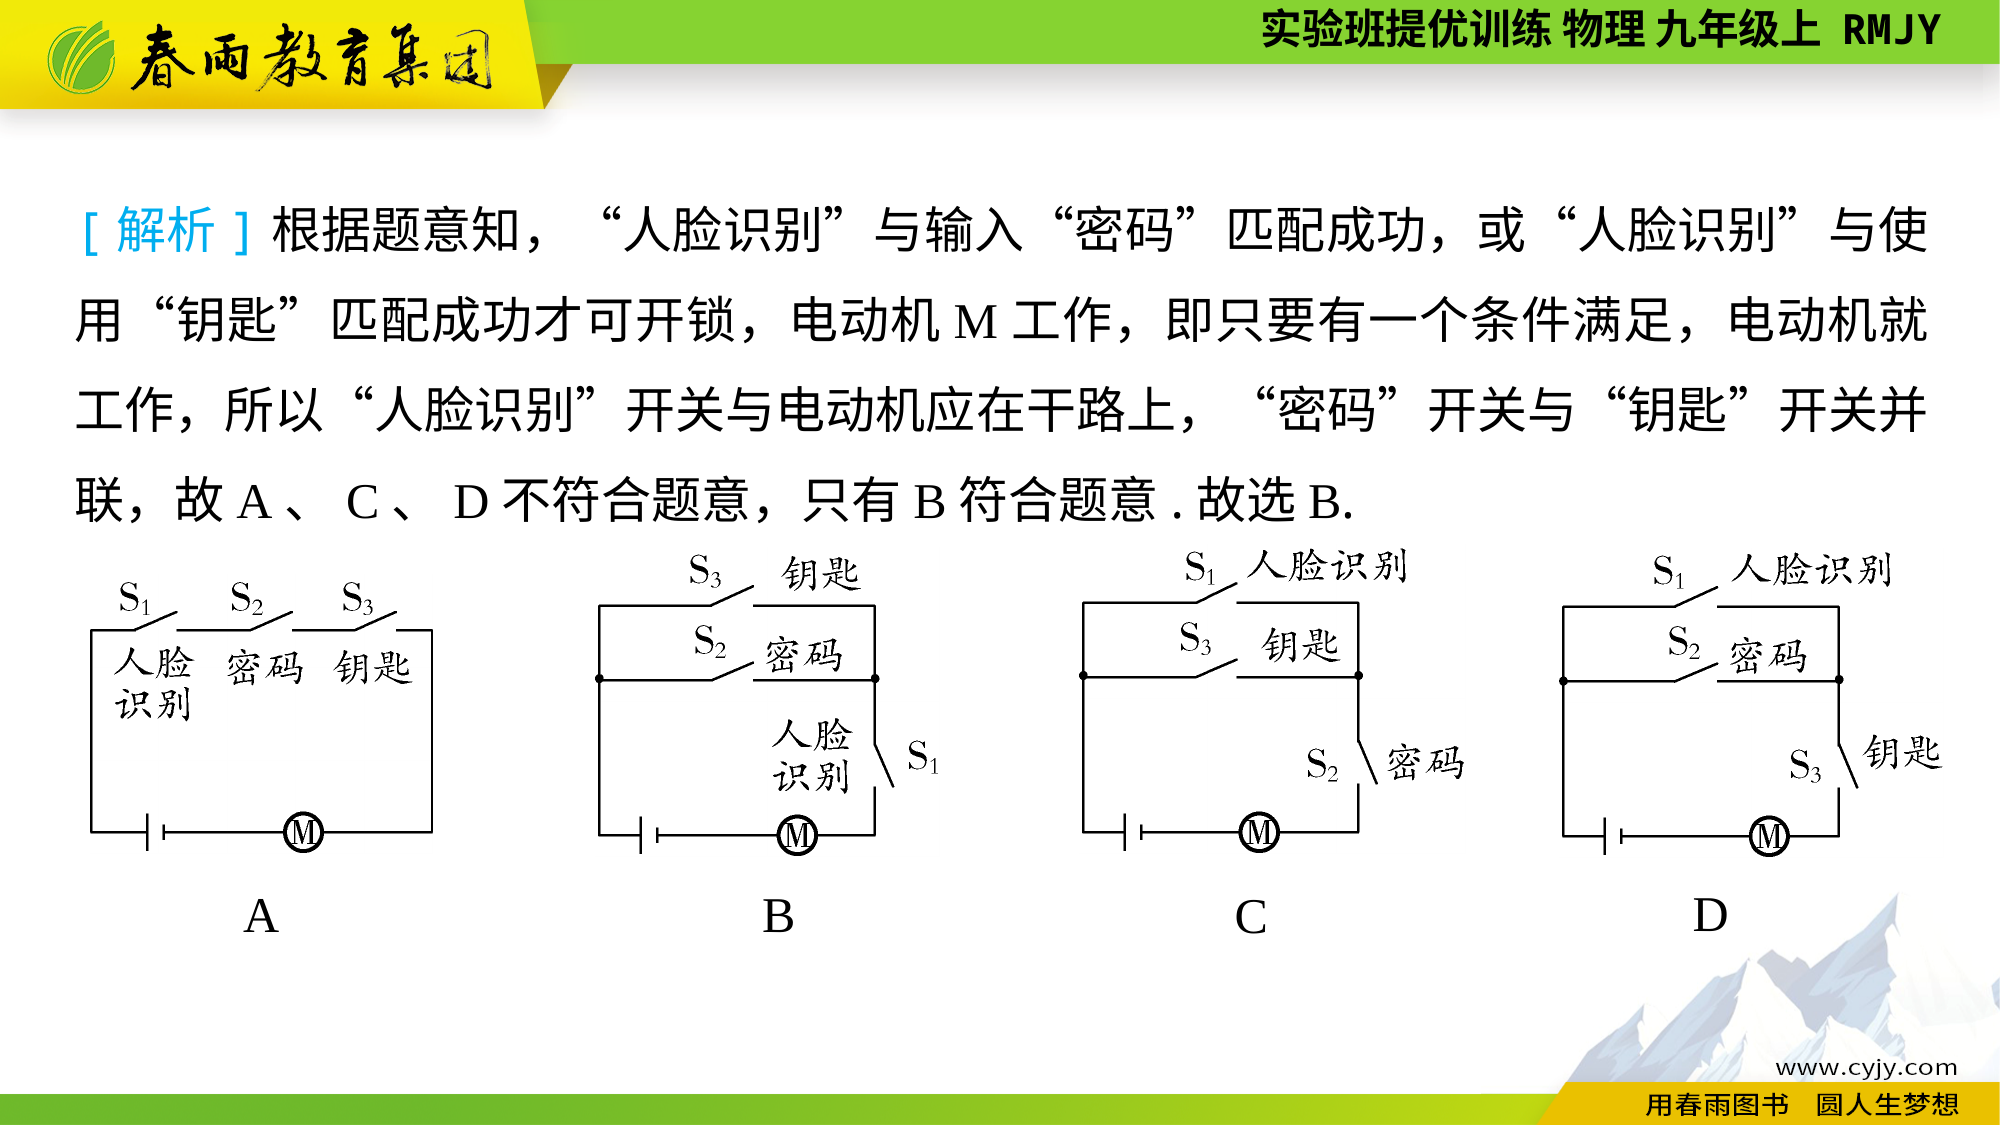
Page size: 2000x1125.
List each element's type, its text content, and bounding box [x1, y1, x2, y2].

text_box D [1677, 874, 1744, 950]
text_box C [1219, 876, 1283, 952]
picture [0, 0, 2000, 1125]
list [解析]根据题意知，“人脸识别”与输入“密码”匹配成功，或“人脸识别”与使用“钥匙”匹配成功才可开锁，电动机M工作，即只要有一个条件满足，电动机就工作，所以“人脸识别”开关与电动机应在干路上，“密码”开关与“钥匙”开关并联，故A、C、D不符合题意，只有B符合题意.故选B. [59, 161, 1944, 529]
text_box A [228, 875, 295, 950]
text_box B [747, 875, 811, 950]
